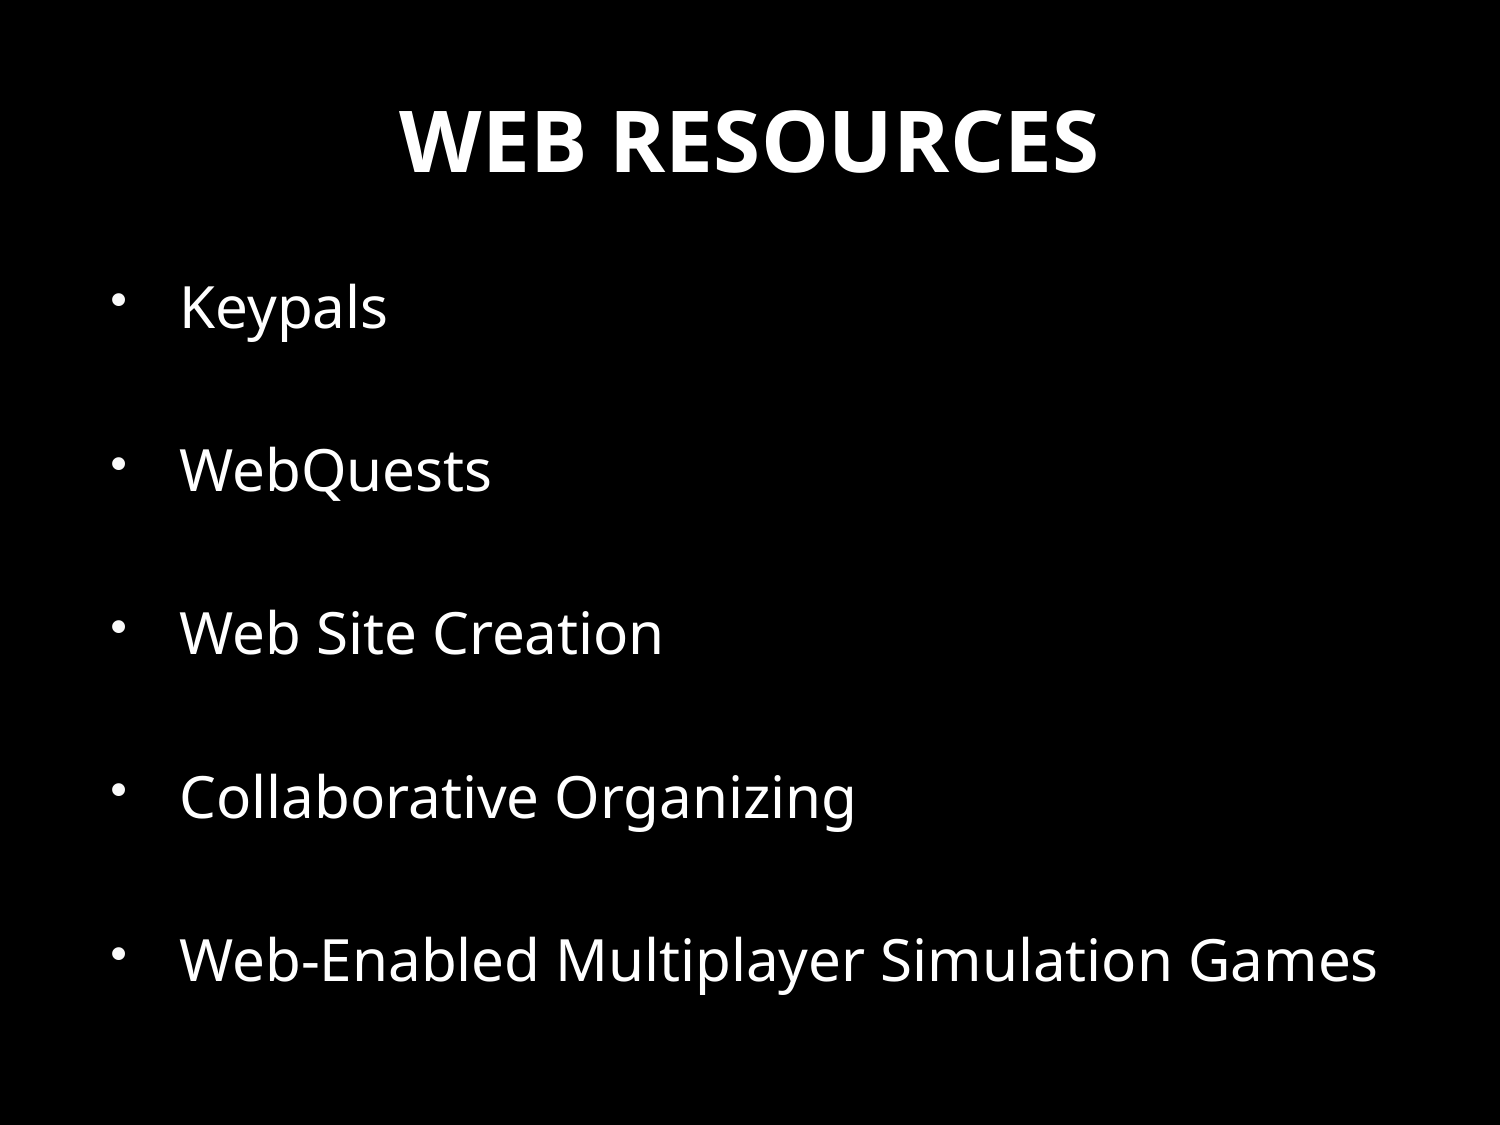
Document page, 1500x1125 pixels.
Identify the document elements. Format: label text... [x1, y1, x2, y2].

title WEB RESOURCES [75, 45, 1425, 233]
list Keypals WebQuests Web Site Creation Collaborative Organizing Web-Enabled Multiplayer Simulation Games [75, 262, 1425, 1035]
